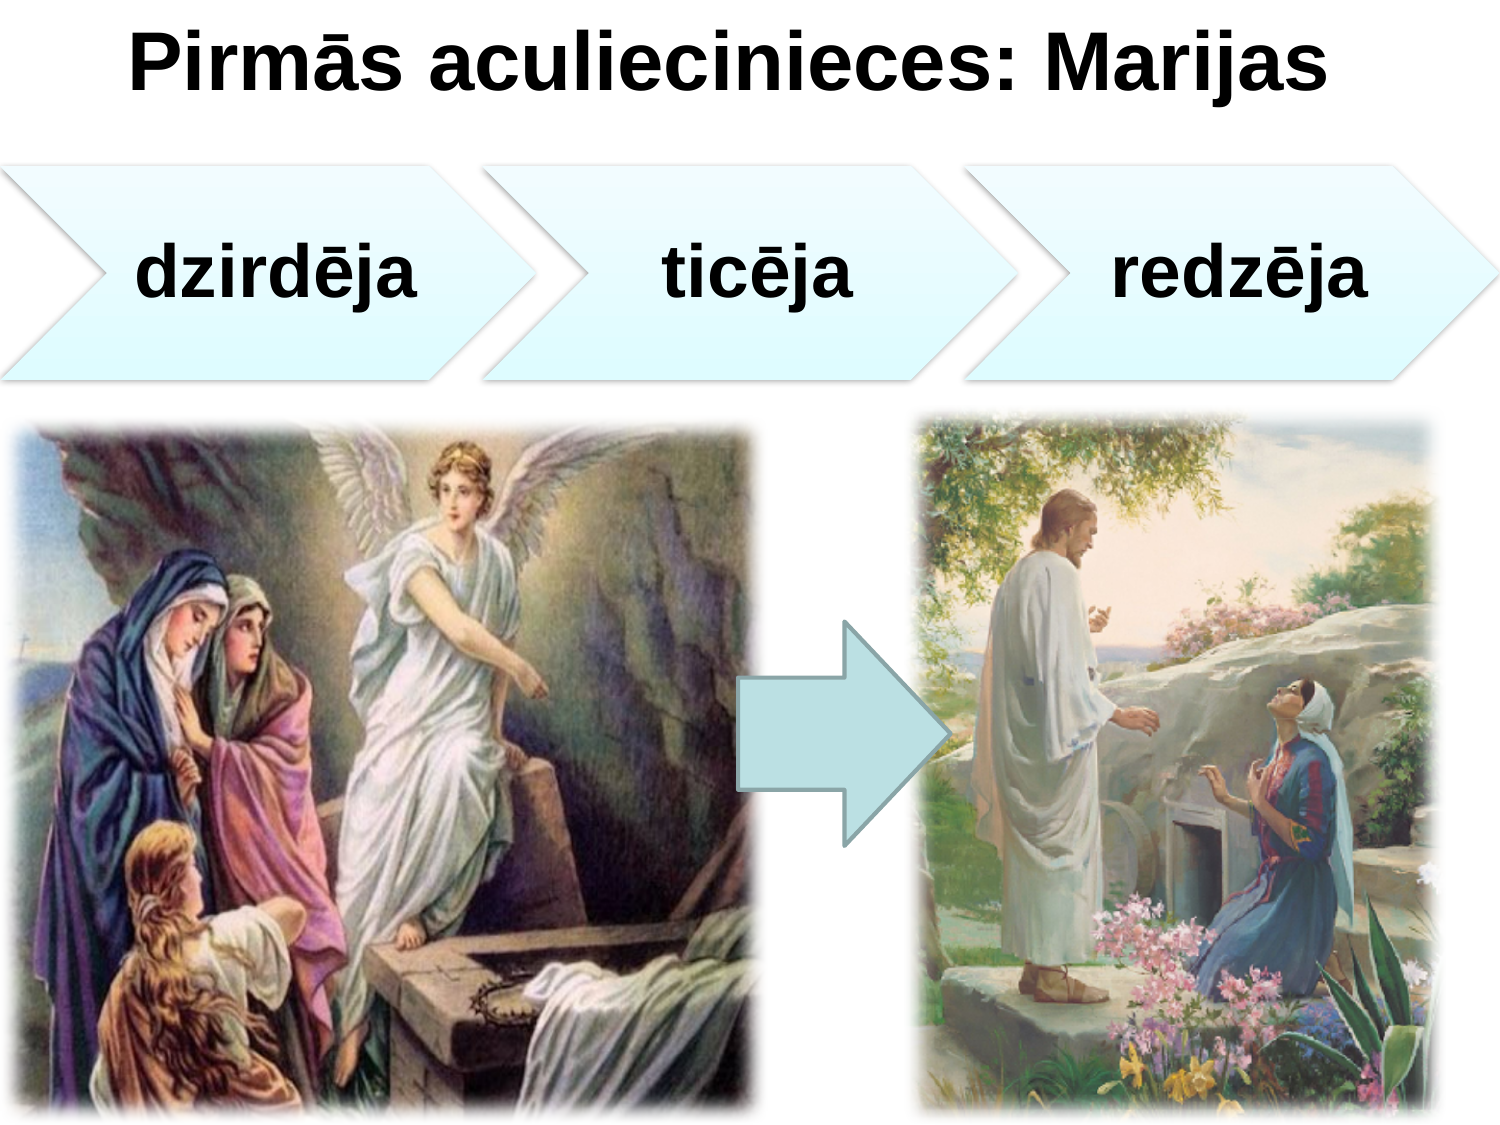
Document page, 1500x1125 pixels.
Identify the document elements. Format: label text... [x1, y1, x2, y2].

text_box [772, 619, 898, 848]
picture [903, 404, 1447, 1125]
picture [0, 415, 768, 1125]
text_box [0, 77, 1500, 469]
text_box Pirmās aculiecinieces: Marijas [0, 0, 1500, 77]
